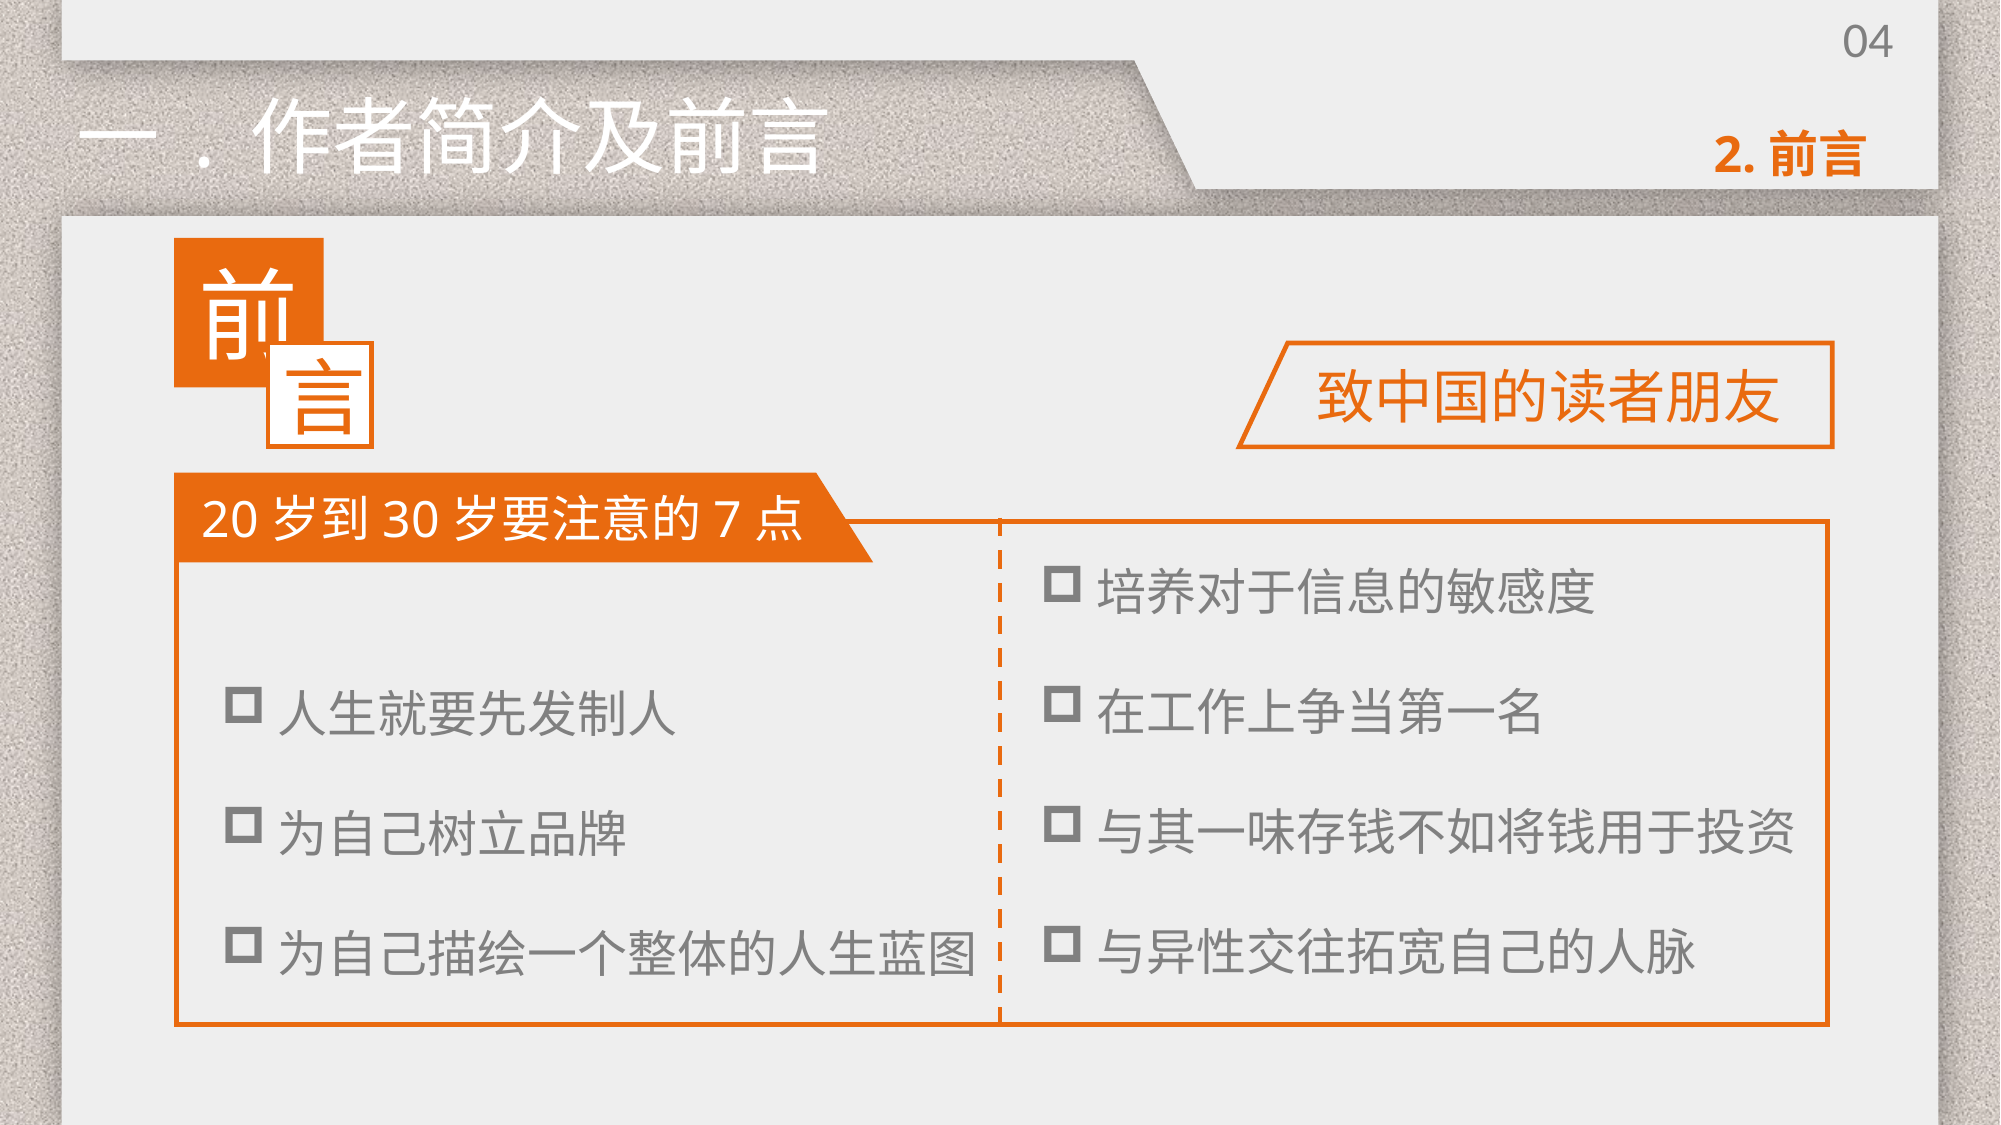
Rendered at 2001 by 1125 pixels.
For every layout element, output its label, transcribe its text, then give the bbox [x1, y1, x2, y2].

text_box 20岁到30岁要注意的7点 [173, 471, 876, 564]
text_box 2.前言 [1239, 115, 1883, 191]
text_box 一.作者简介及前言 [61, 76, 1134, 192]
text_box [175, 520, 1829, 1026]
text_box 致中国的读者朋友 [1237, 342, 1834, 448]
text_box [61, 215, 1939, 1125]
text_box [174, 237, 372, 447]
text_box 04 [1797, 0, 1939, 75]
text_box [60, 0, 1940, 191]
